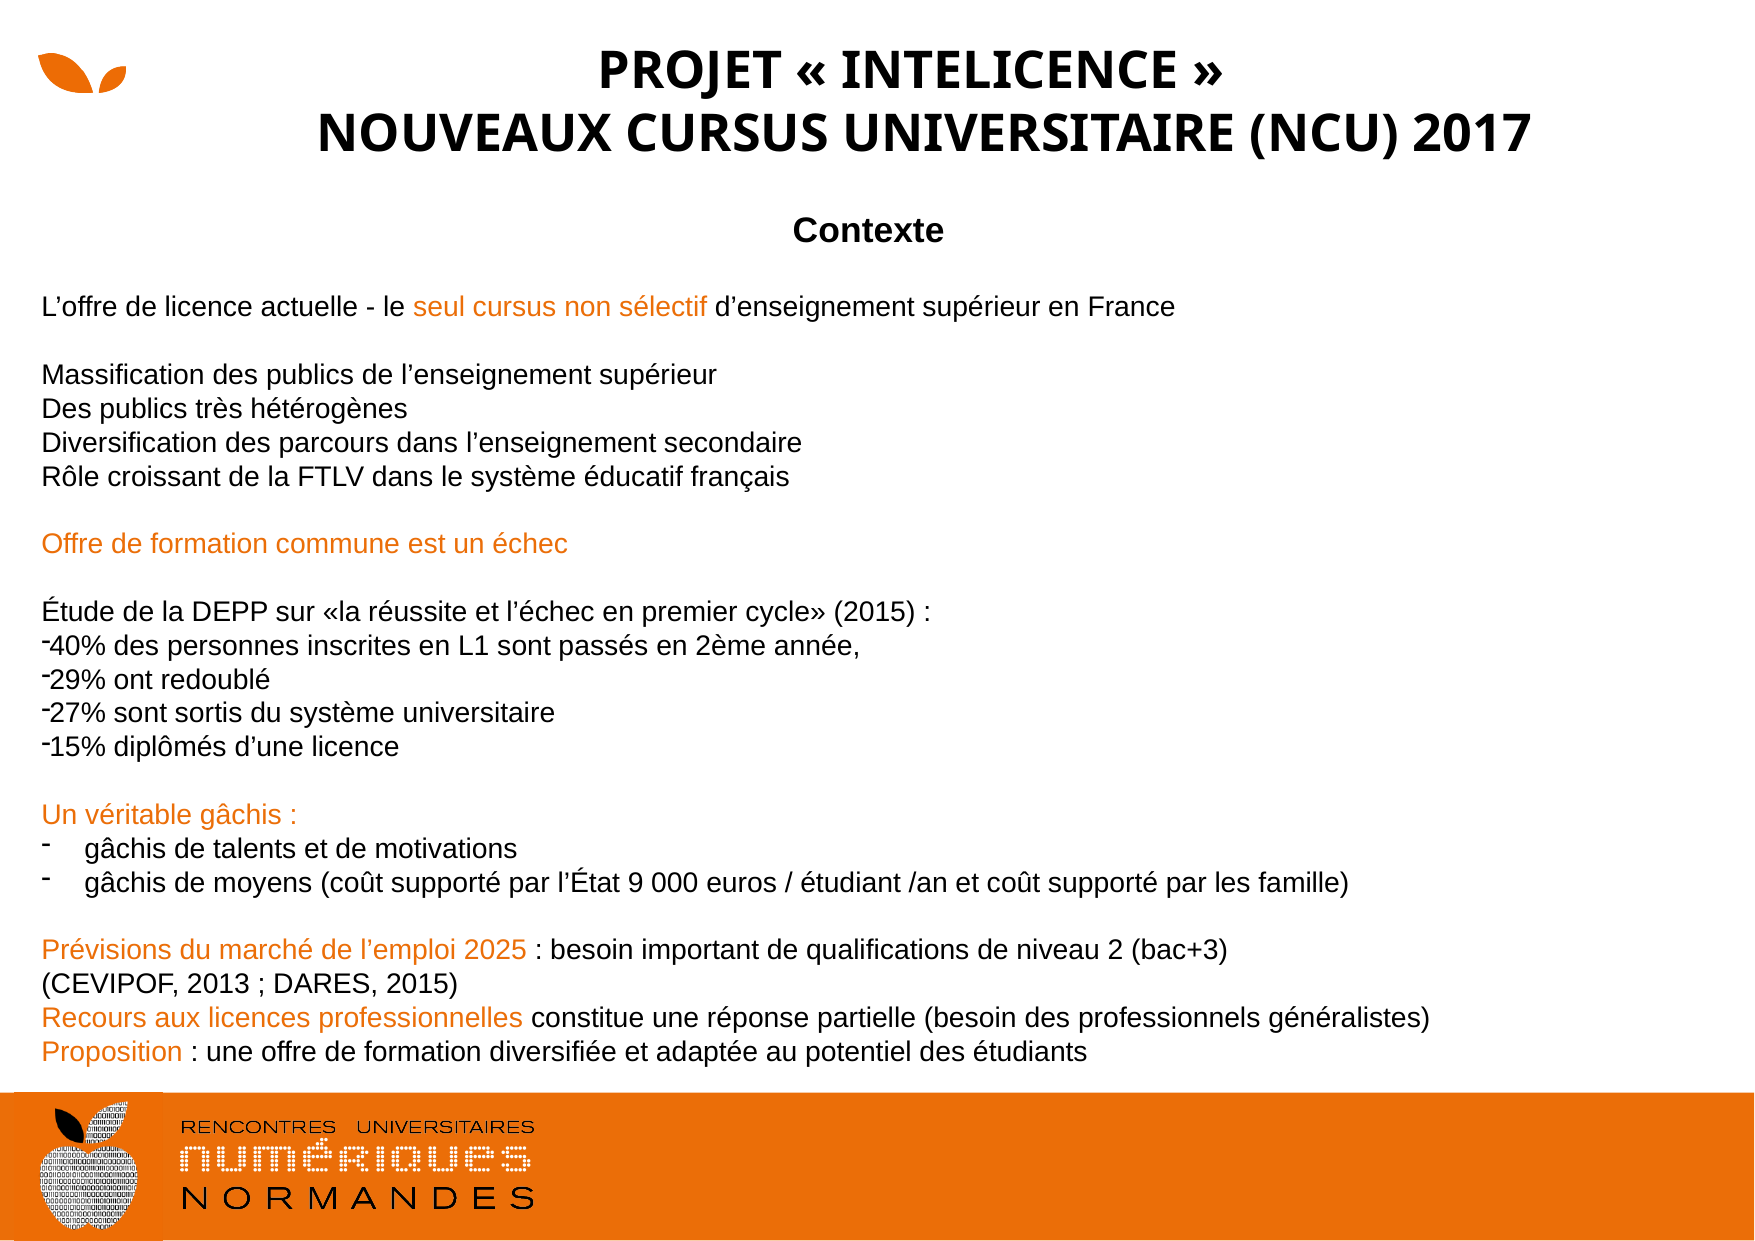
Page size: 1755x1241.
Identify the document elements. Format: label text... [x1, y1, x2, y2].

picture [14, 1092, 163, 1241]
list Contexte L’offre de licence actuelle - le seul cursus non sélectif d’enseignement supérieur en France Massification des publics de l’enseignement supérieur Des publics très hétérogènes Diversification des parcours dans l’enseignement secondaire Rôle croissant de la FTLV dans le système éducatif français Offre de formation commune est un échec Étude de la DEPP sur «la réussite et l’échec en premier cycle» (2015) : 40% des personnes inscrites en L1 sont passés en 2ème année, 29% ont redoublé 27% sont sortis du système universitaire 15% diplômés d’une licence Un véritable gâchis : gâchis de talents et de motivations gâchis de moyens (coût supporté par l’État 9 000 euros / étudiant /an et coût supporté par les famille) Prévisions du marché de l’emploi 2025 : besoin important de qualifications de niveau 2 (bac+3) (CEVIPOF, 2013 ; DARES, 2015) Recours aux licences professionnelles constitue une réponse partielle (besoin des professionnels généralistes) Proposition : une offre de formation diversifiée et adaptée au potentiel des étudiants [41, 206, 1704, 1070]
picture [38, 53, 126, 93]
picture [180, 1118, 541, 1217]
title Projet « Intelicence » Nouveaux cursus universitaire (NCU) 2017 [144, 29, 1704, 195]
